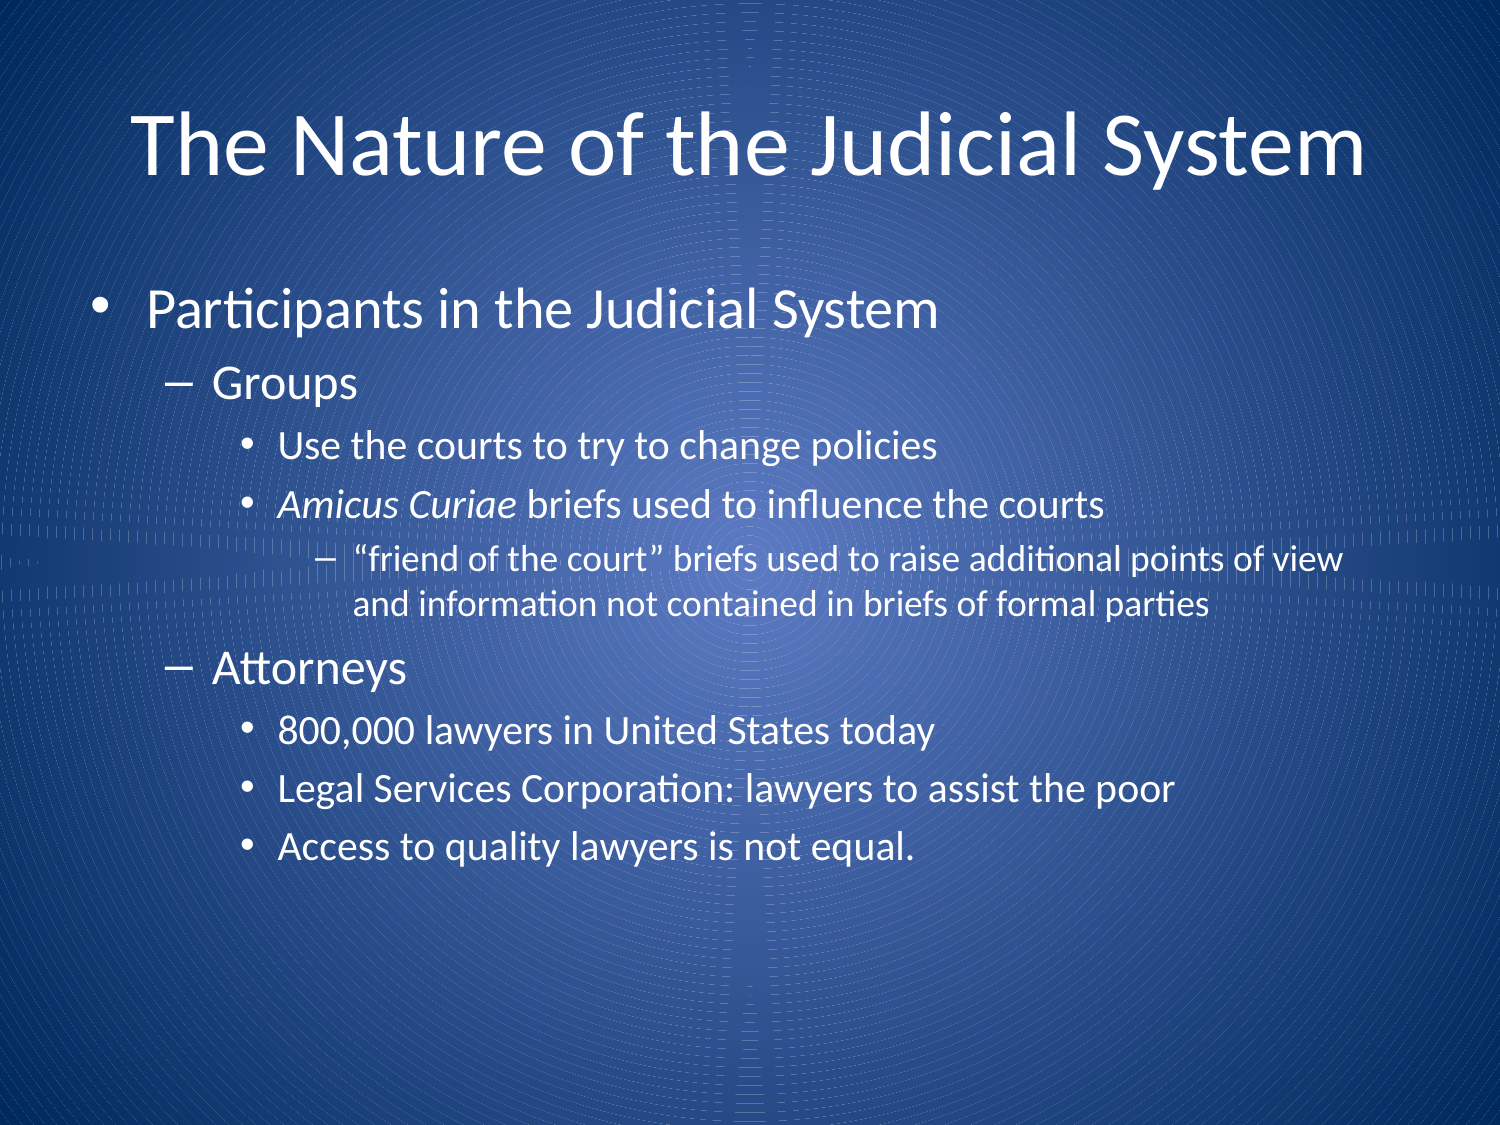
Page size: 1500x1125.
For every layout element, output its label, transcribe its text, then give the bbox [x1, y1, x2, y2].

title The Nature of the Judicial System [75, 45, 1425, 233]
list Participants in the Judicial System Groups Use the courts to try to change policies Amicus Curiae briefs used to influence the courts “friend of the court” briefs used to raise additional points of view and information not contained in briefs of formal parties Attorneys 800,000 lawyers in United States today Legal Services Corporation: lawyers to assist the poor Access to quality lawyers is not equal. [75, 262, 1425, 1005]
